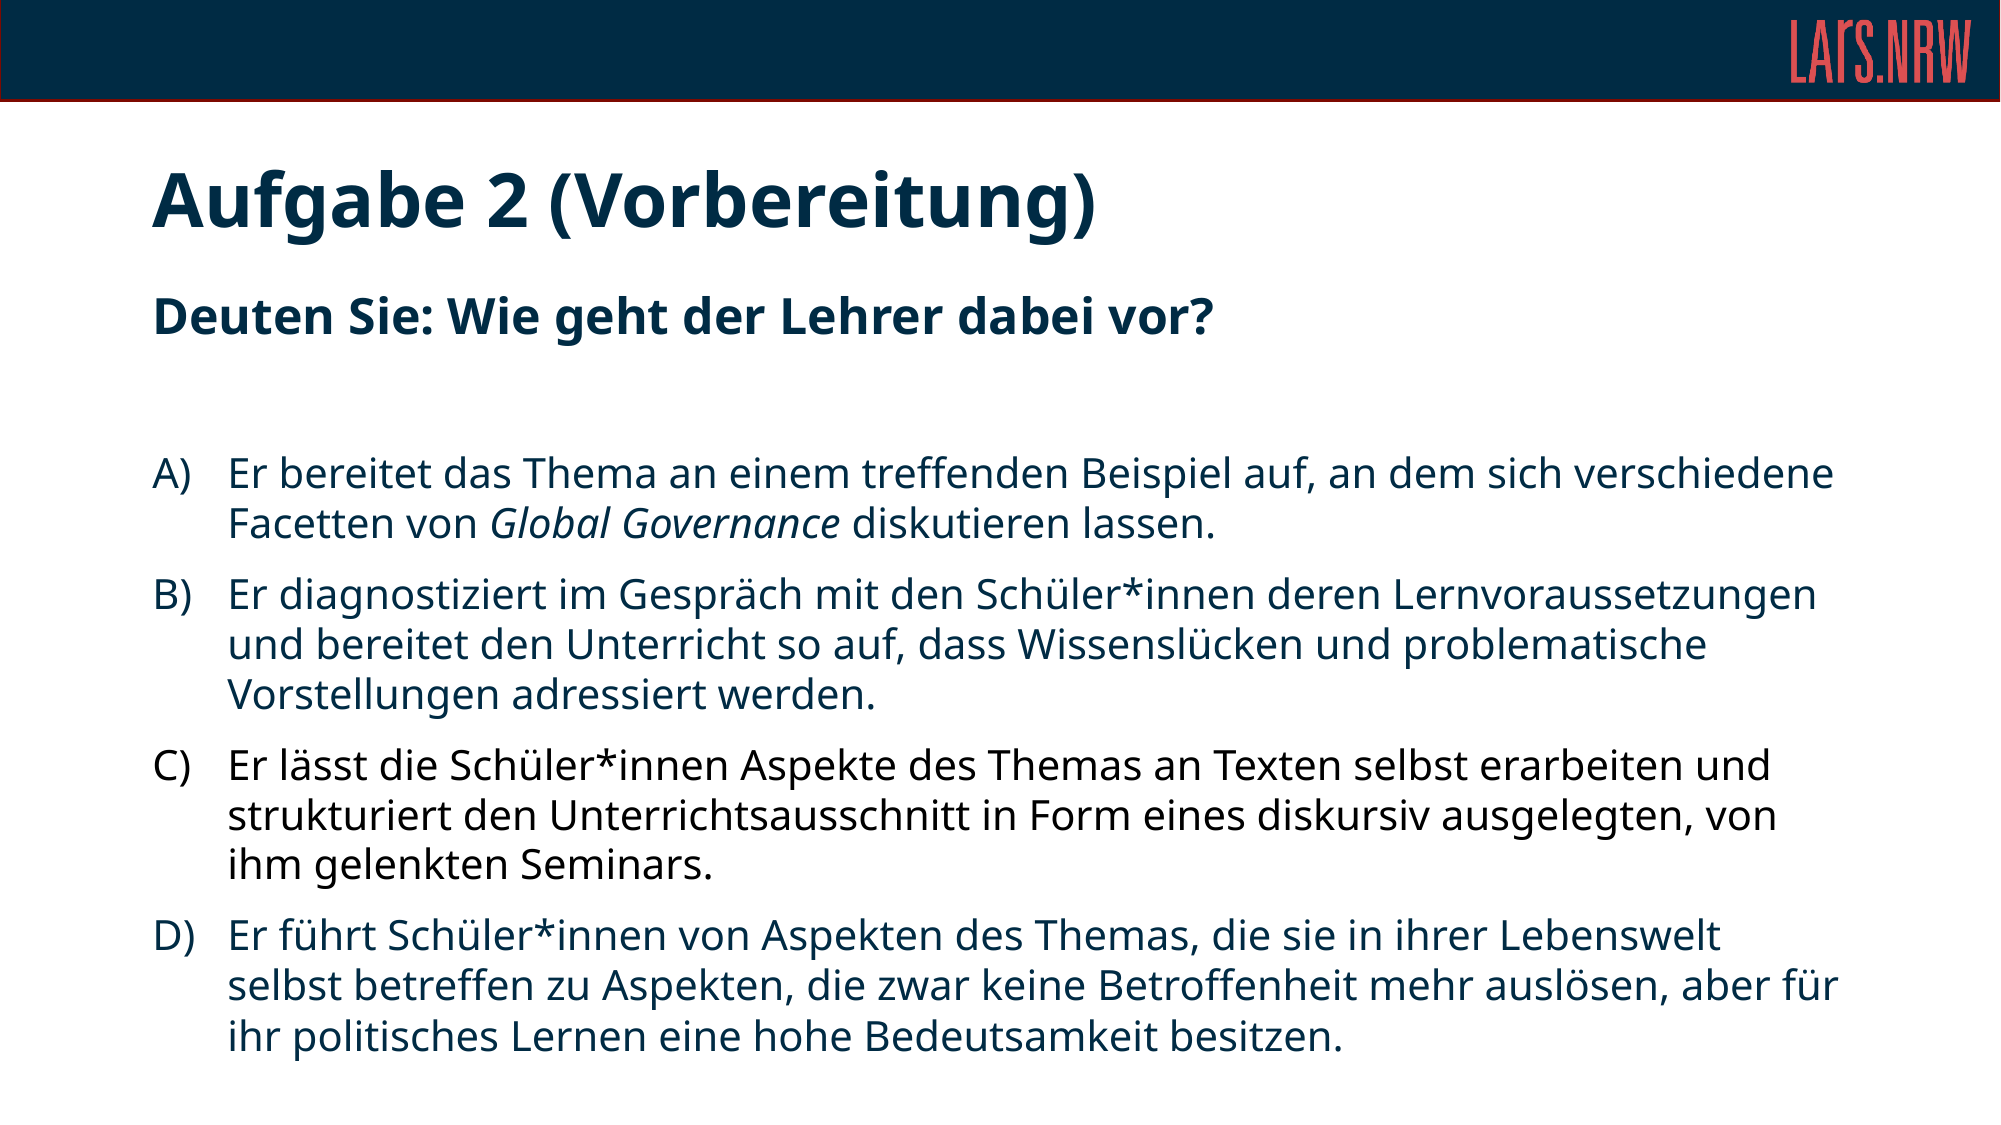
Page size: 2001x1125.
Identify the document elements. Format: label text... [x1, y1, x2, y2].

title Aufgabe 2 (Vorbereitung) [137, 128, 1863, 278]
list Deuten Sie: Wie geht der Lehrer dabei vor? Er bereitet das Thema an einem treffenden Beispiel auf, an dem sich verschiedene Facetten von Global Governance diskutieren lassen. Er diagnostiziert im Gespräch mit den Schüler*innen deren Lernvoraussetzungen und bereitet den Unterricht so auf, dass Wissenslücken und problematische Vorstellungen adressiert werden. Er lässt die Schüler*innen Aspekte des Themas an Texten selbst erarbeiten und strukturiert den Unterrichtsausschnitt in Form eines diskursiv ausgelegten, von ihm gelenkten Seminars. Er führt Schüler*innen von Aspekten des Themas, die sie in ihrer Lebenswelt selbst betreffen zu Aspekten, die zwar keine Betroffenheit mehr auslösen, aber für ihr politisches Lernen eine hohe Bedeutsamkeit besitzen. [137, 278, 1863, 1076]
picture [1773, 6, 1977, 99]
